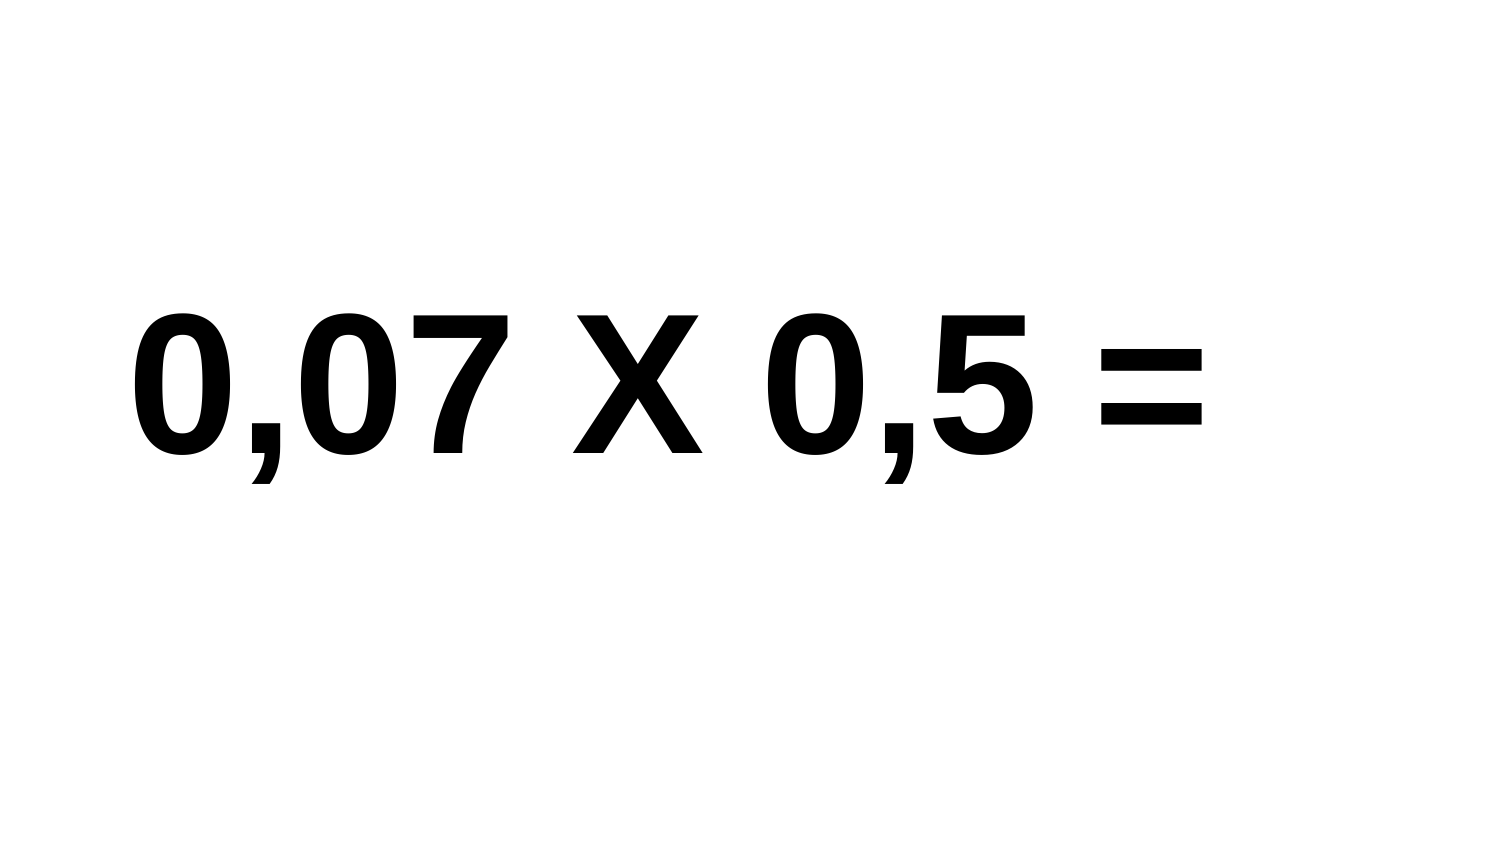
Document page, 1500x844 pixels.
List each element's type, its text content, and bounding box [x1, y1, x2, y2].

text_box 0,07 X 0,5 = [112, 318, 1388, 509]
